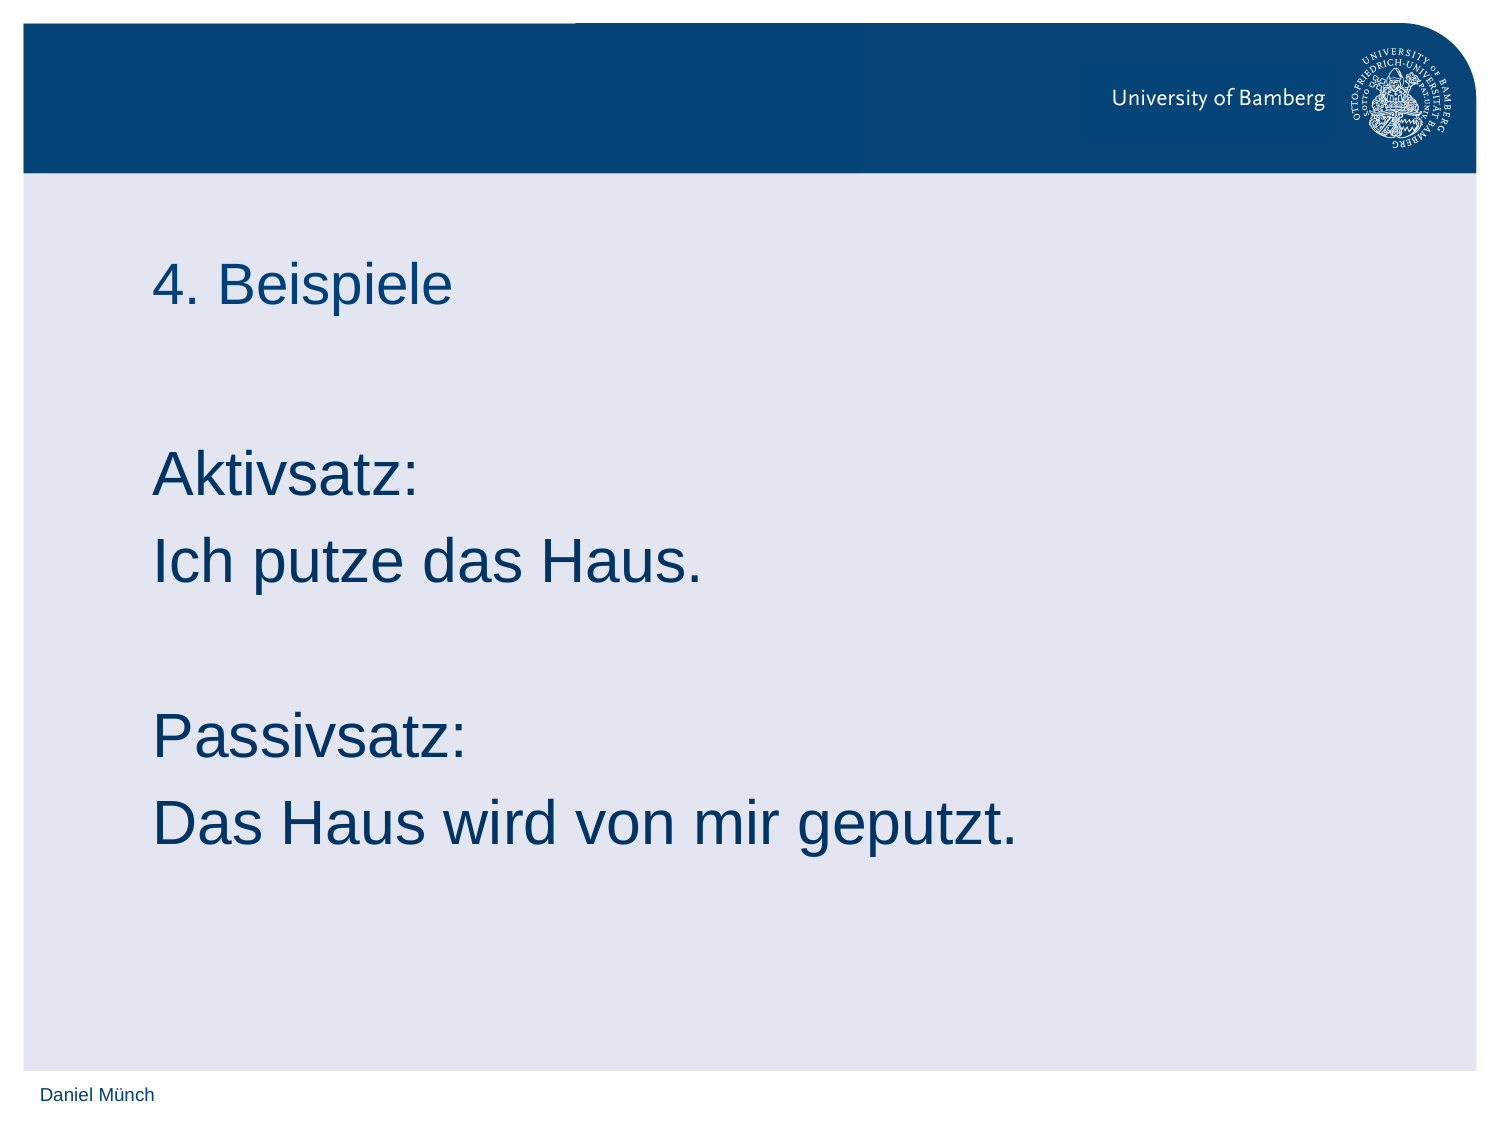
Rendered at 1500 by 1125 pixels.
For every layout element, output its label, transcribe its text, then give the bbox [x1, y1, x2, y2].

list Aktivsatz: Ich putze das Haus. Passivsatz: Das Haus wird von mir geputzt. [137, 425, 1436, 1008]
picture [0, 0, 1500, 1125]
title 4. Beispiele [137, 187, 1363, 375]
